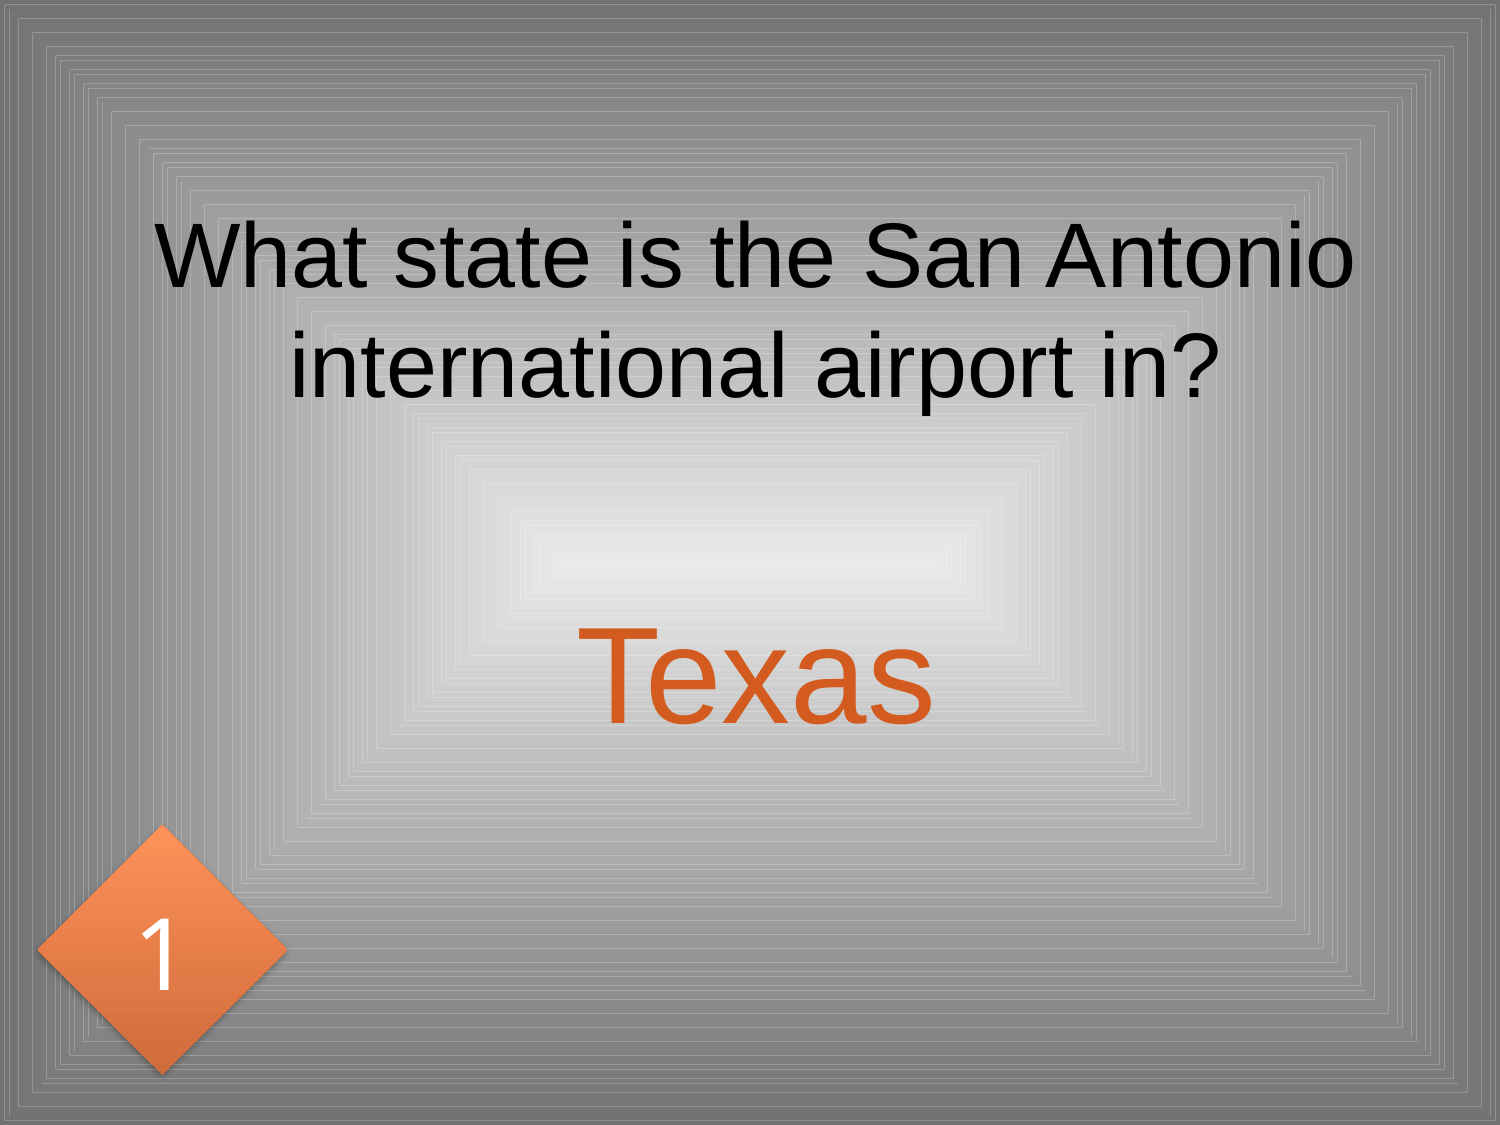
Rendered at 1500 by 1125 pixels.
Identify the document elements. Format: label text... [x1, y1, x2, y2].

text_box 1 [37, 838, 288, 1075]
title What state is the San Antonio international airport in? [112, 137, 1401, 476]
text_box Texas [112, 500, 1400, 838]
